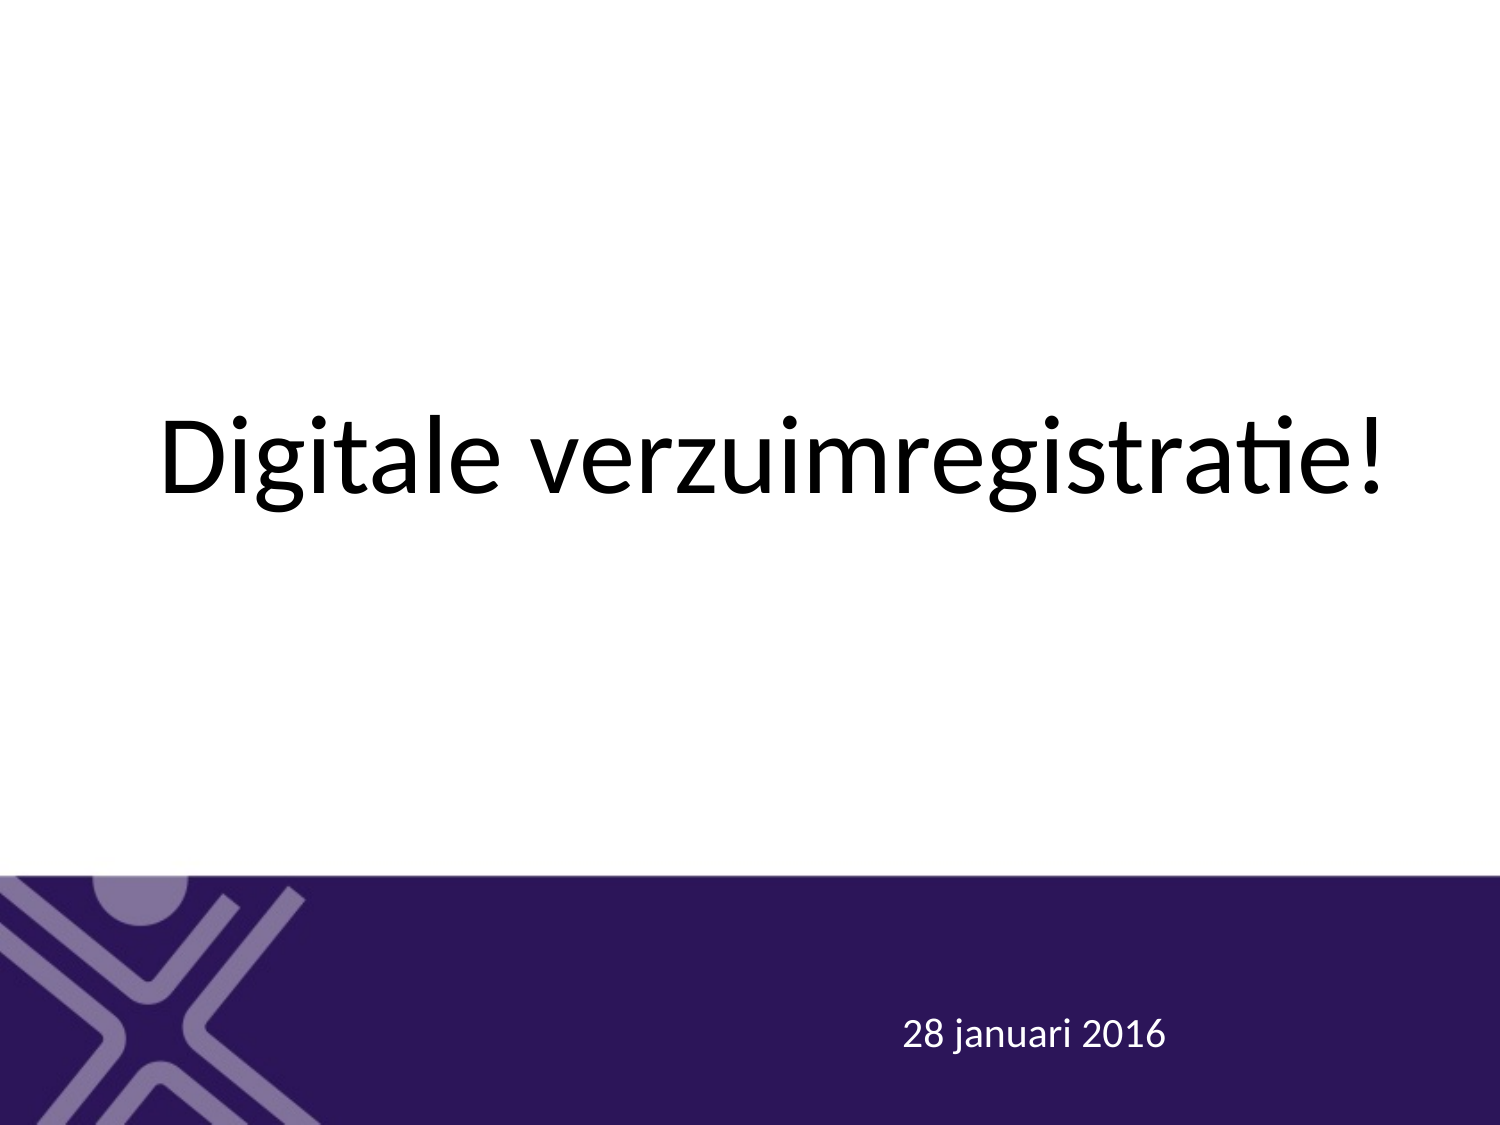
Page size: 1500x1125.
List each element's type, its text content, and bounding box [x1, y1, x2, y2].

text_box Digitale verzuimregistratie! [99, 354, 1450, 542]
picture [0, 0, 1500, 1125]
title 28 januari 2016 [568, 937, 1500, 1125]
